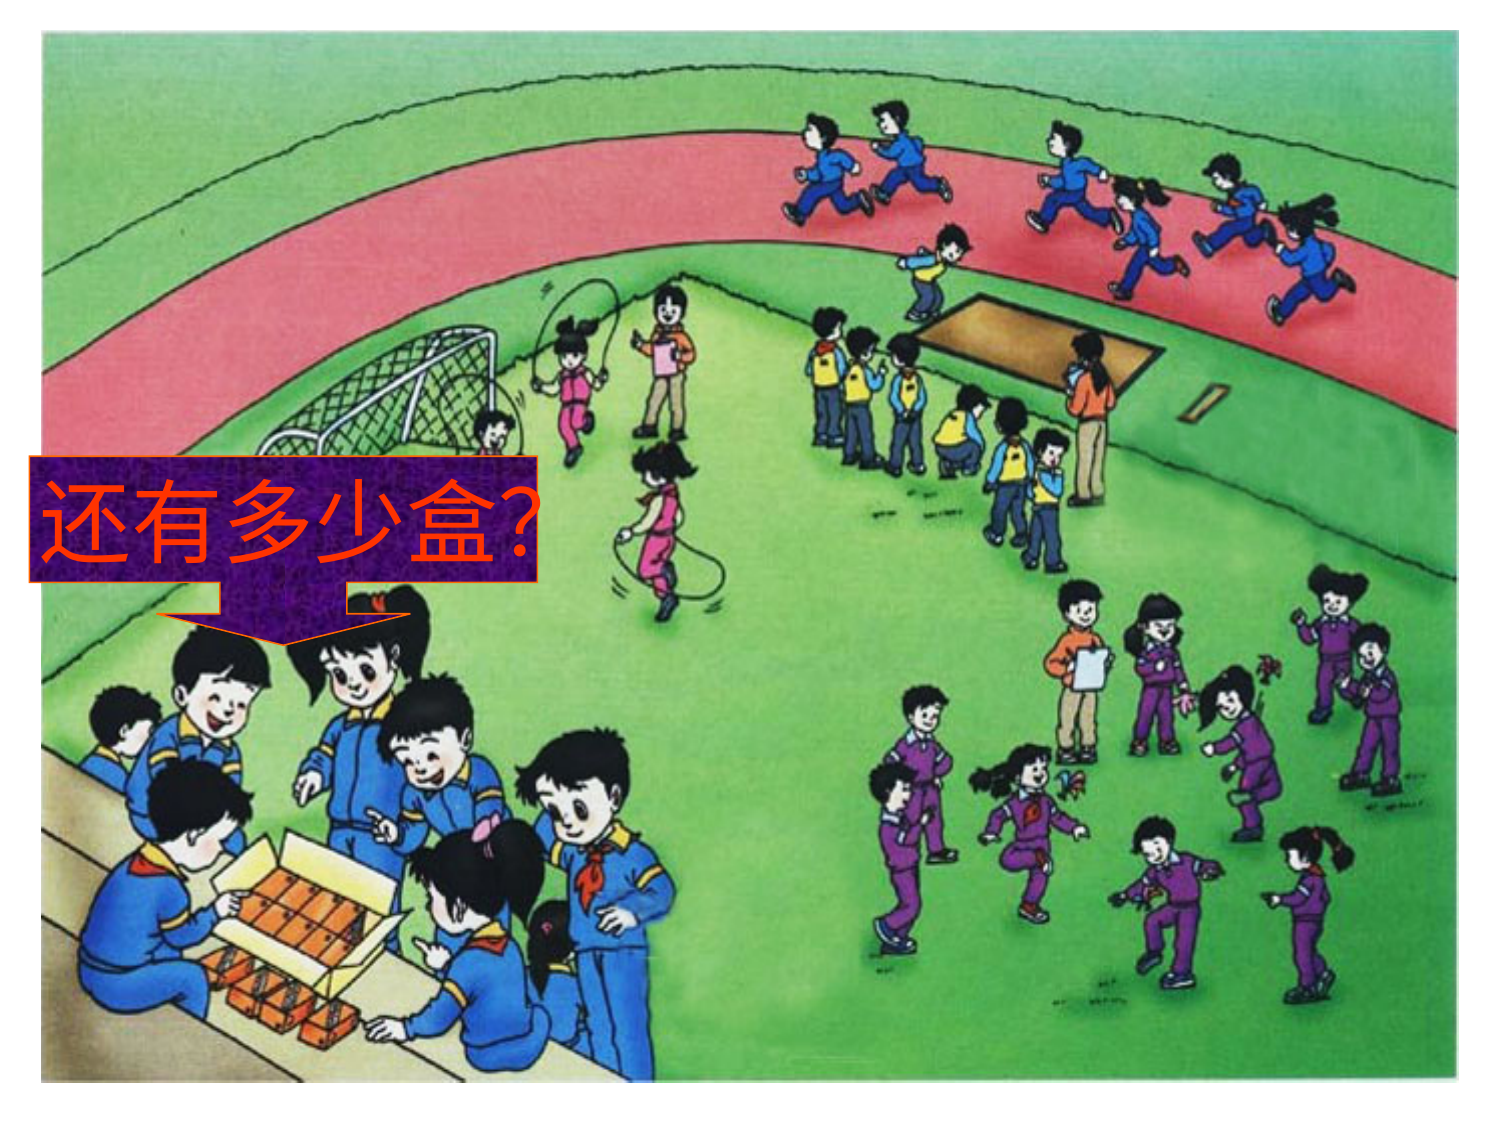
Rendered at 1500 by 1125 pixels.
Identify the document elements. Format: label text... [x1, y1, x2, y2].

text_box 还有多少盒？ [29, 456, 41, 583]
picture [41, 30, 1459, 1083]
